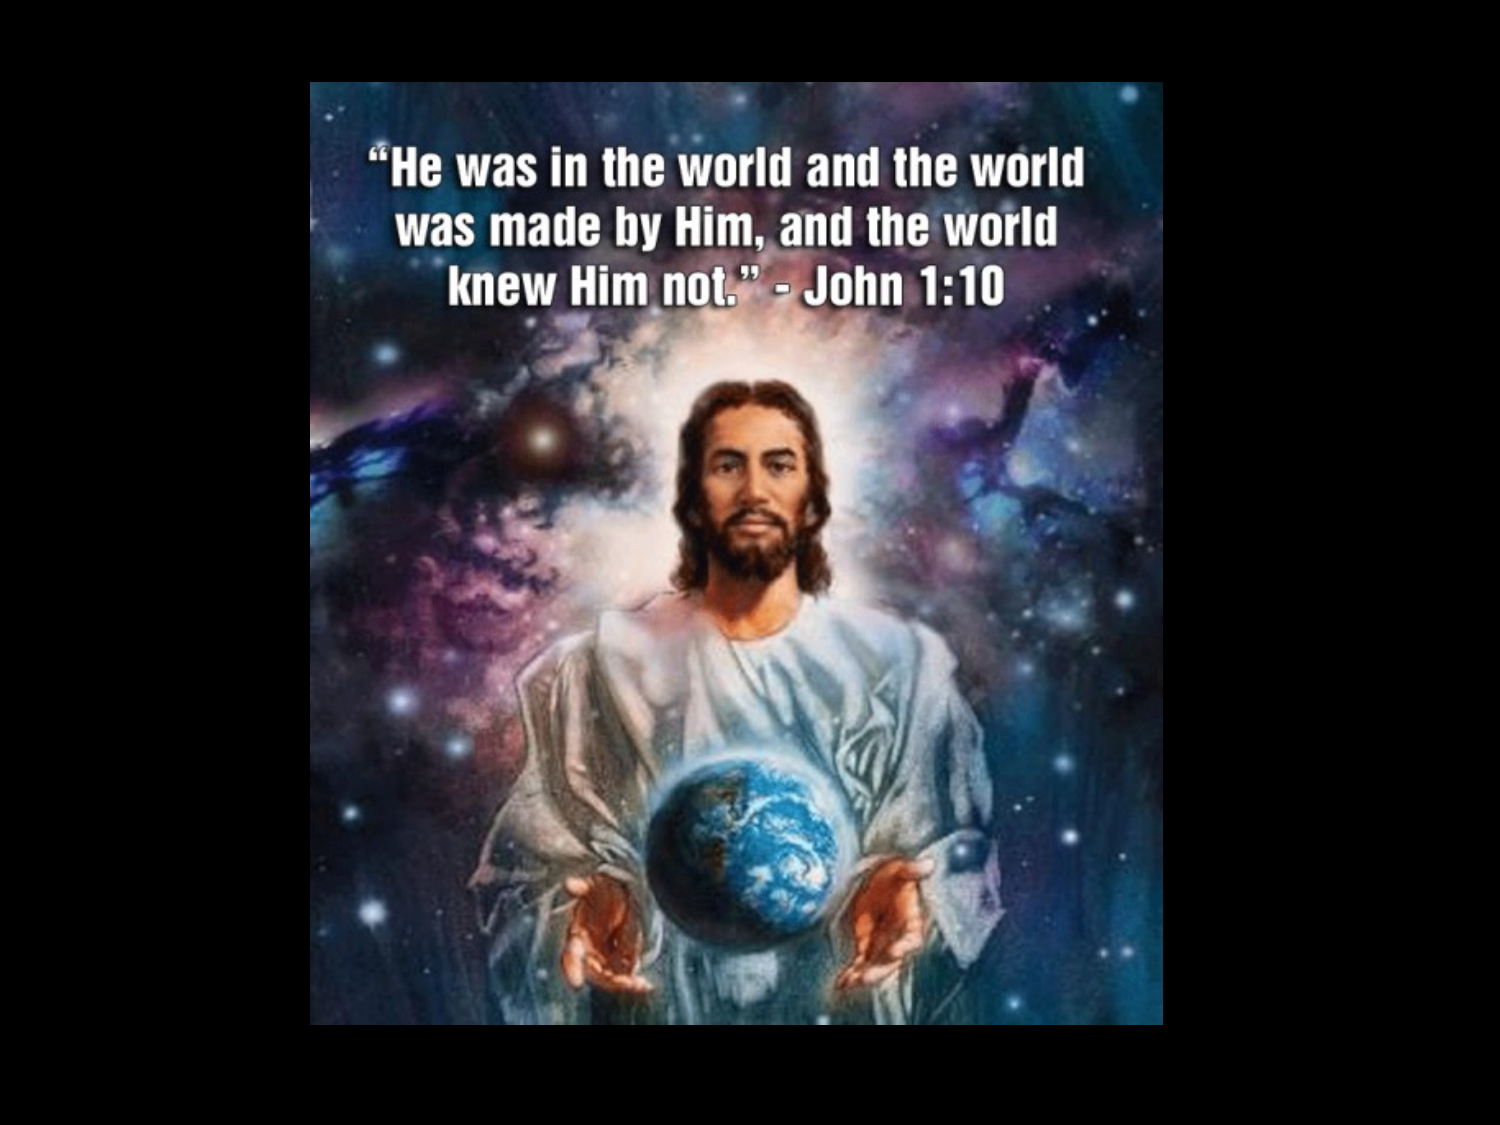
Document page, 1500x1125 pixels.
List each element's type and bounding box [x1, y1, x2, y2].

list [310, 82, 1163, 1026]
